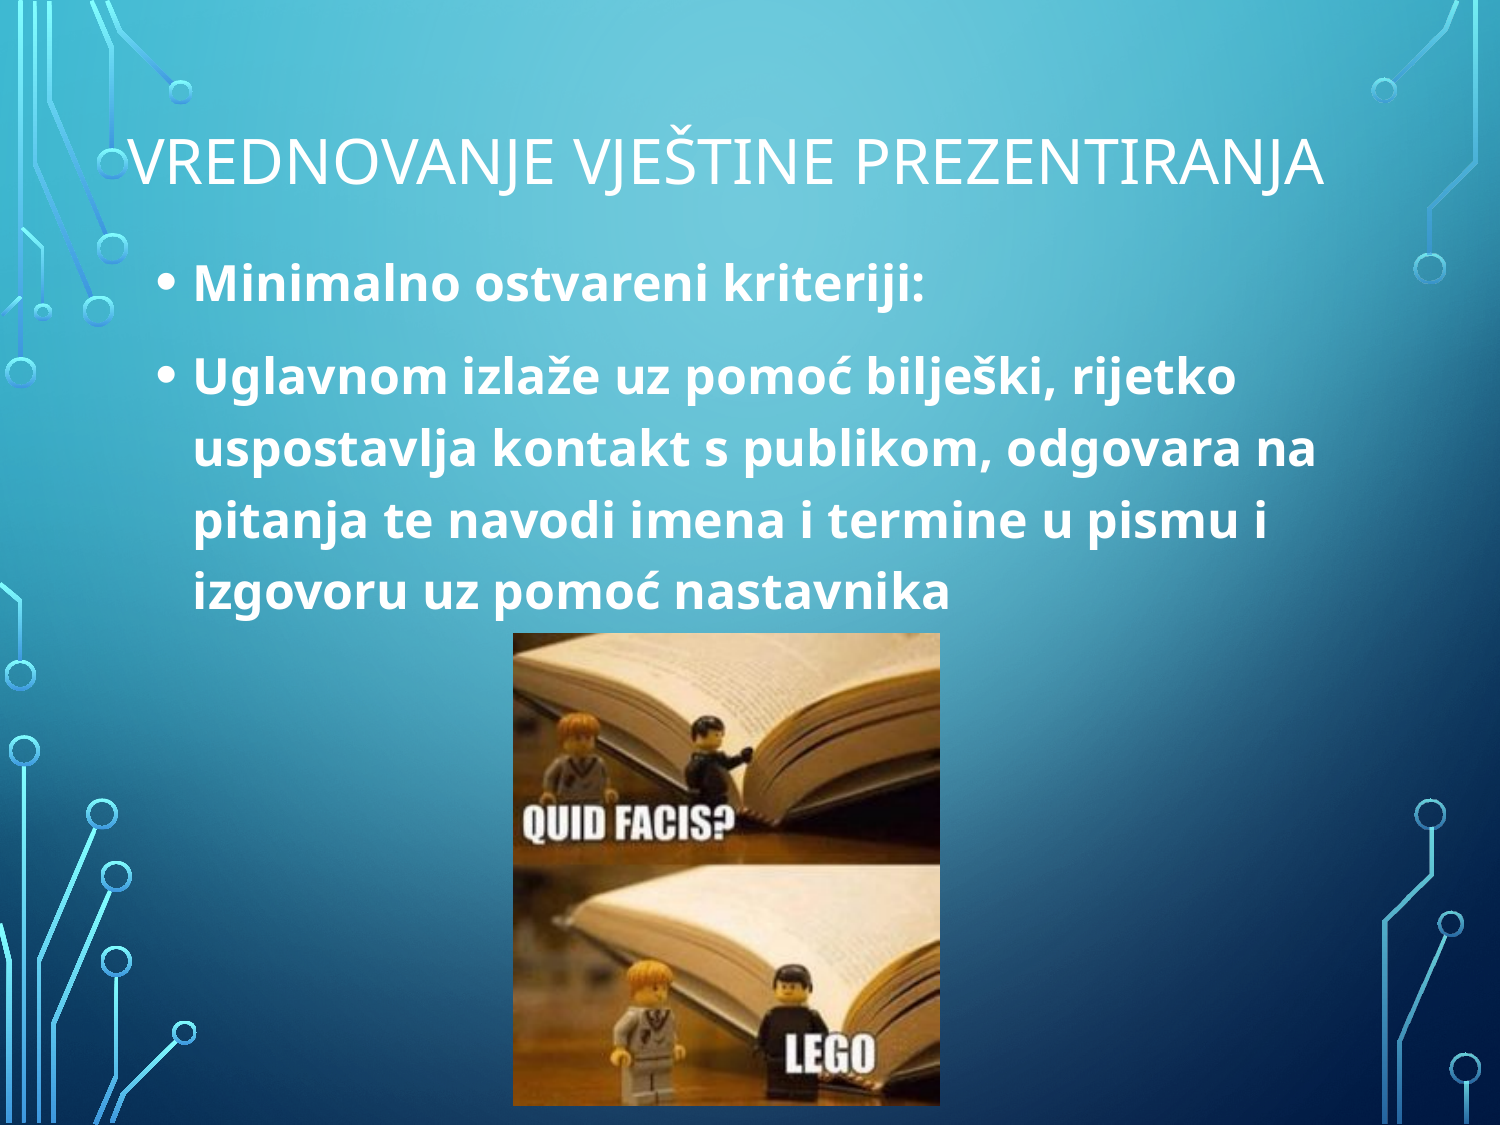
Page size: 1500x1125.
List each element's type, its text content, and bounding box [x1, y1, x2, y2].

title vrednovanje vJEŠTINE PREZENTIRANJA [112, 98, 1483, 229]
list Minimalno ostvareni kriteriji: Uglavnom izlaže uz pomoć bilješki, rijetko uspostavlja kontakt s publikom, odgovara na pitanja te navodi imena i termine u pismu i izgovoru uz pomoć nastavnika [140, 231, 1360, 950]
picture [513, 633, 940, 1107]
